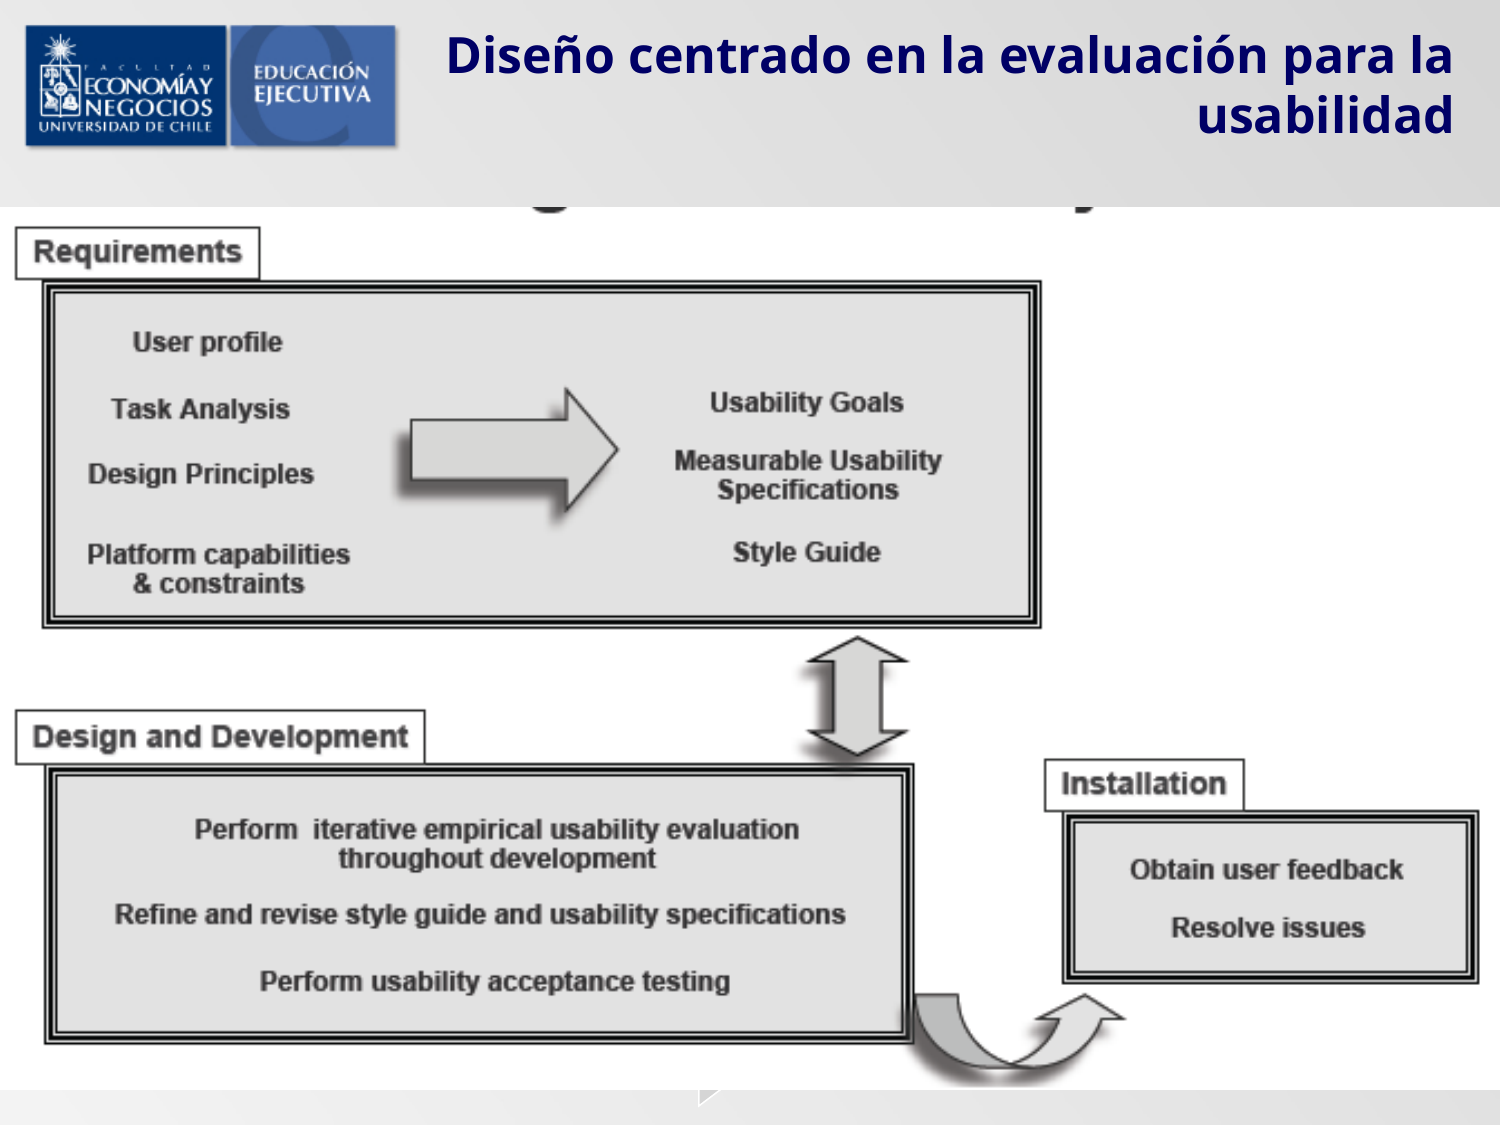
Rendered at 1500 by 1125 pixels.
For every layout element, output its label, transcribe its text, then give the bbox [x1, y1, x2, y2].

picture [0, 0, 1500, 1125]
title Diseño centrado en la evaluación para la usabilidad [395, 18, 1471, 150]
